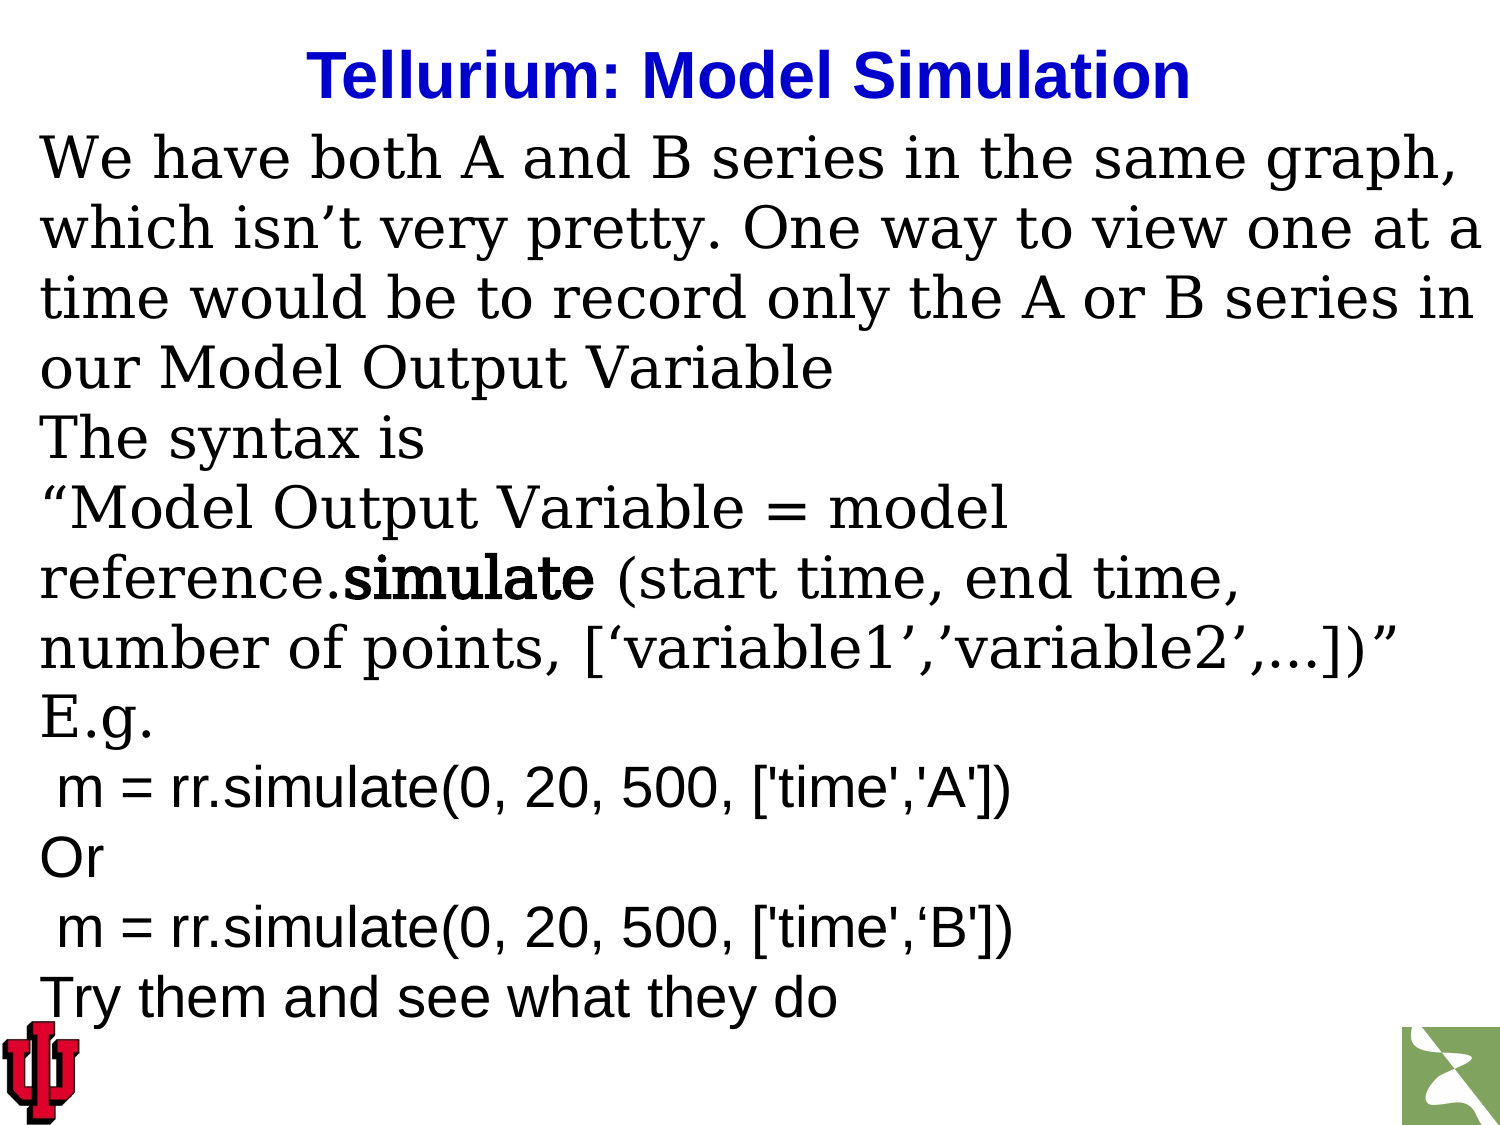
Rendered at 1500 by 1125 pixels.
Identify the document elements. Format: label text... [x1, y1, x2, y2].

text_box [0, 556, 1500, 663]
picture [0, 1020, 80, 1125]
picture [1402, 1027, 1500, 1125]
text_box We have both A and B series in the same graph, which isn’t very pretty. One way to view one at a time would be to record only the A or B series in our Model Output Variable The syntax is “Model Output Variable = model reference.simulate (start time, end time, number of points, [‘variable1’,’variable2’,…])” E.g. m = rr.simulate(0, 20, 500, ['time','A']) Or m = rr.simulate(0, 20, 500, ['time',‘B']) Try them and see what they do [24, 478, 1500, 556]
text_box [0, 112, 1500, 478]
text_box We have both A and B series in the same graph, which isn’t very pretty. One way to view one at a time would be to record only the A or B series in our Model Output Variable The syntax is “Model Output Variable = model reference.simulate (start time, end time, number of points, [‘variable1’,’variable2’,…])” E.g. m = rr.simulate(0, 20, 500, ['time','A']) Or m = rr.simulate(0, 20, 500, ['time',‘B']) Try them and see what they do [24, 663, 1500, 1125]
title Tellurium: Model Simulation [0, 19, 1500, 112]
